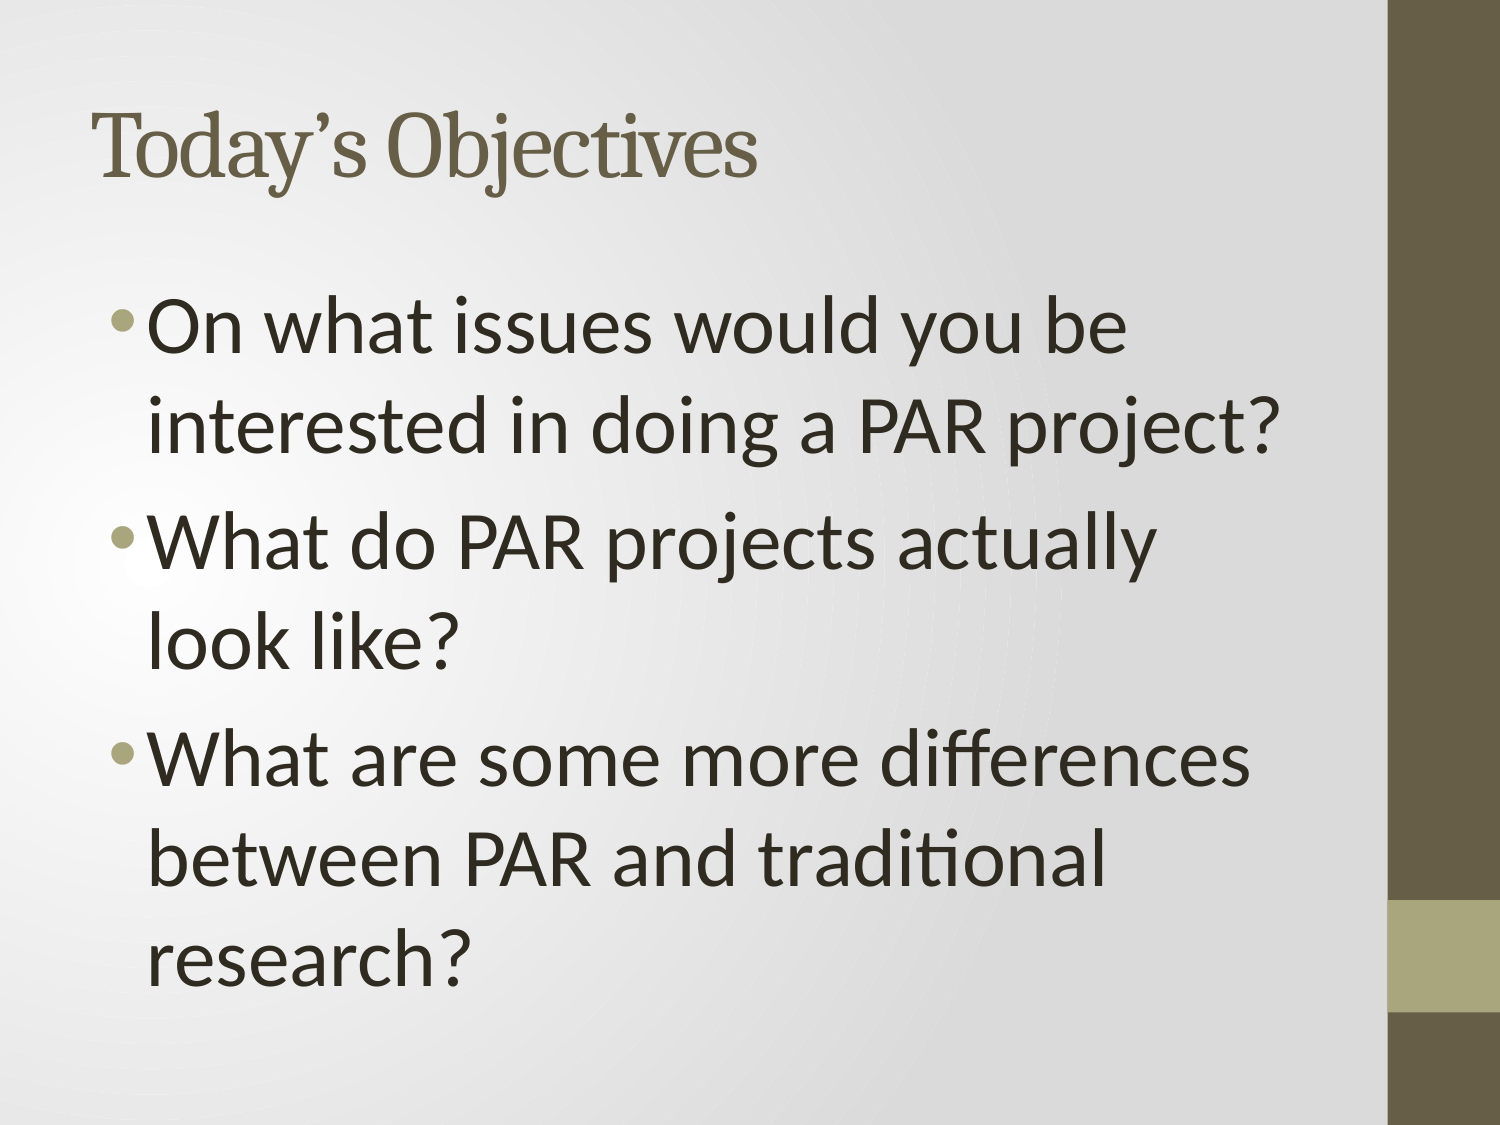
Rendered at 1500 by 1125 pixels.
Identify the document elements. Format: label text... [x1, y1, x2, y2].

title Today’s Objectives [75, 45, 1325, 233]
list On what issues would you be interested in doing a PAR project? What do PAR projects actually look like? What are some more differences between PAR and traditional research? [75, 262, 1325, 1050]
